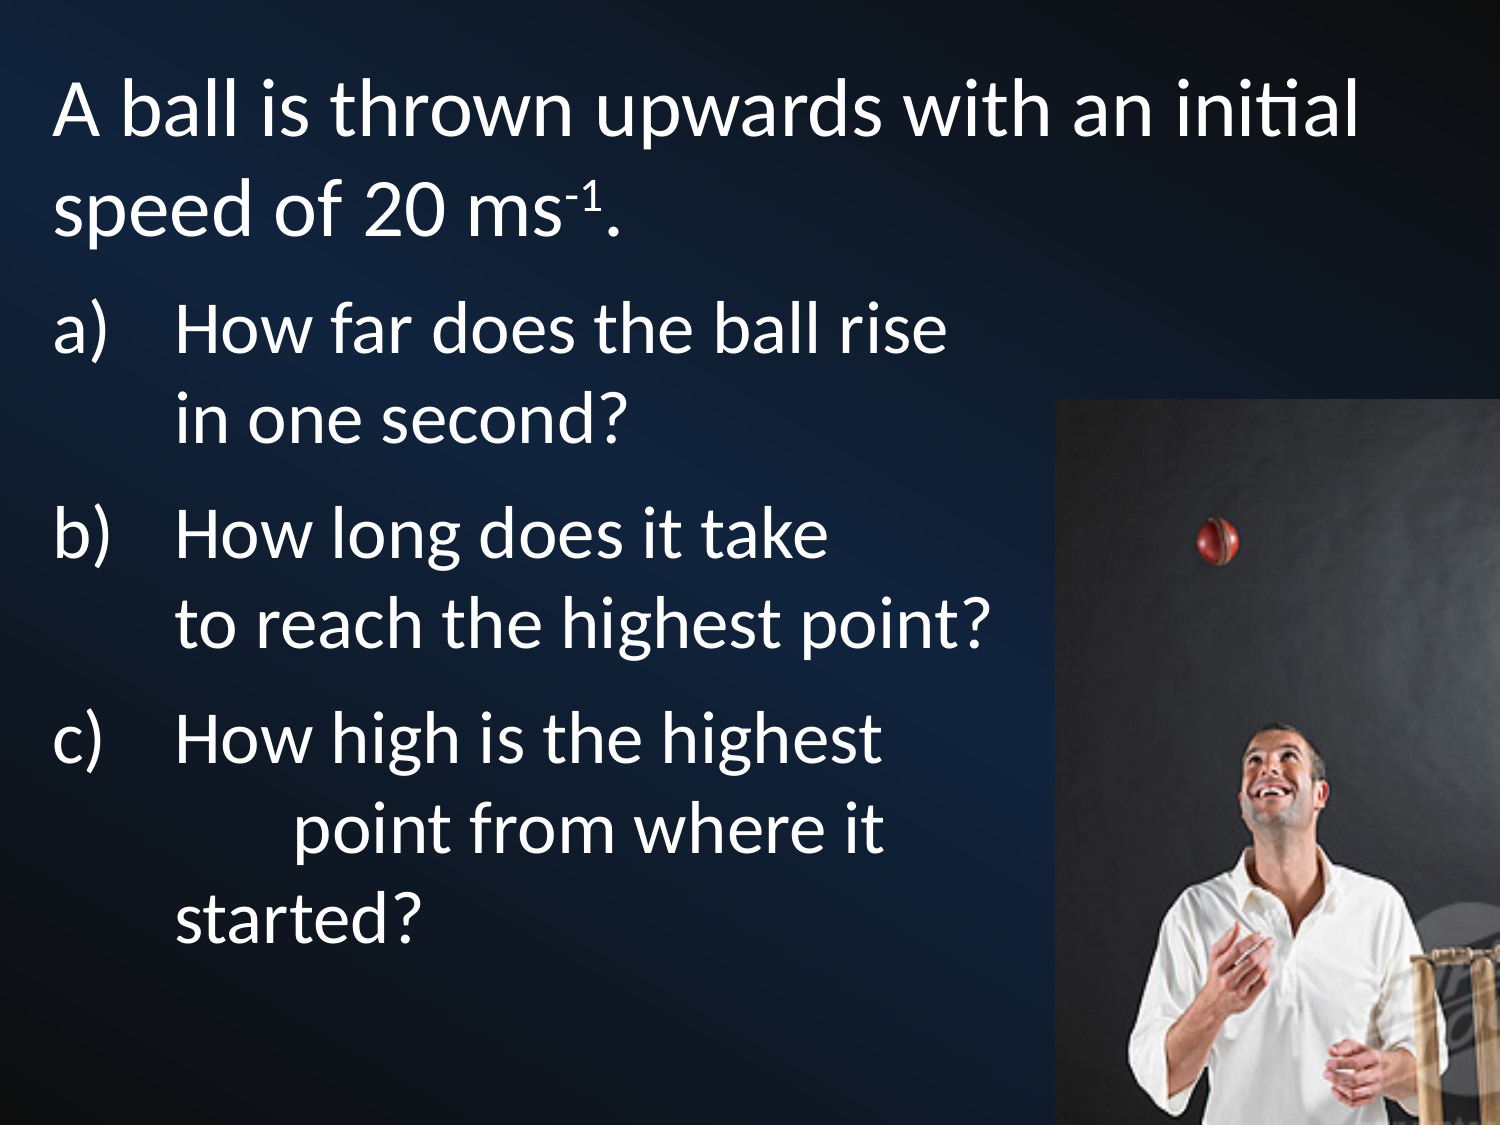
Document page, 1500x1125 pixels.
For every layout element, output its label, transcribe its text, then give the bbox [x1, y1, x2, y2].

picture [1055, 399, 1500, 1125]
text_box A ball is thrown upwards with an initial speed of 20 ms-1. How far does the ball rise in one second? How long does it take to reach the highest point? How high is the highest point from where it started? [37, 46, 1400, 966]
